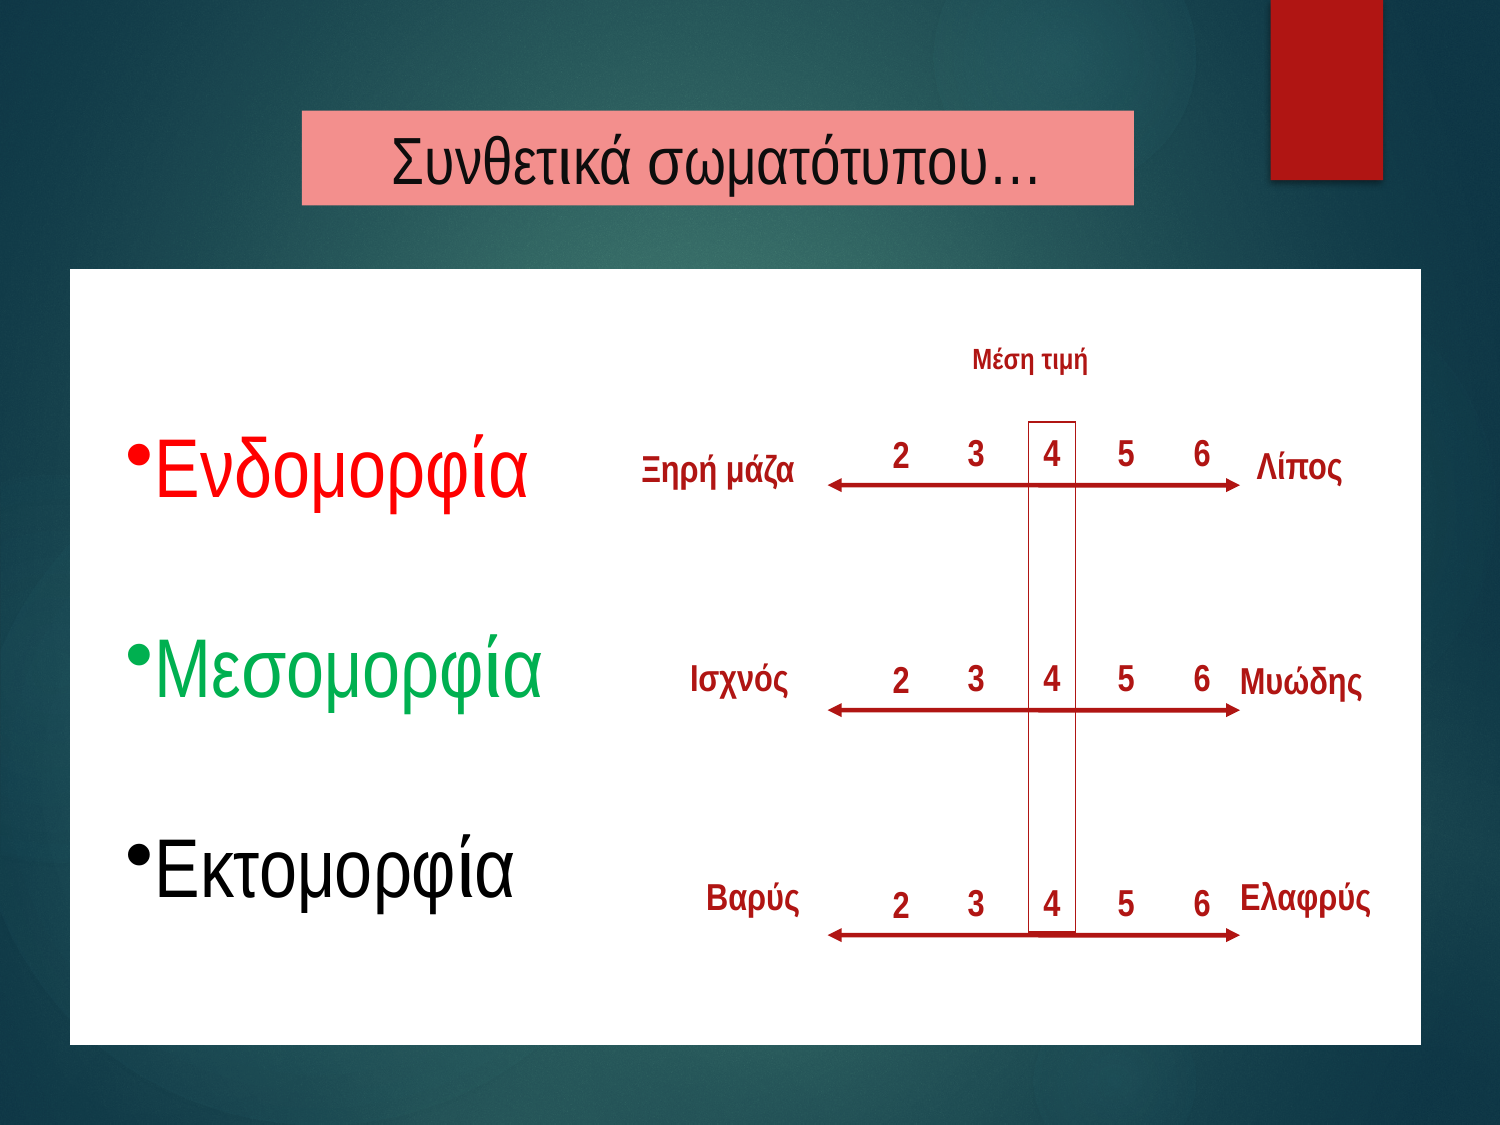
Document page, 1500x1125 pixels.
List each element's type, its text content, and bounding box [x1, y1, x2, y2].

text_box 3 3 3 [952, 422, 1000, 485]
text_box [1025, 387, 1075, 963]
text_box Ξηρή μάζα [626, 437, 810, 498]
text_box 6 6 6 [1178, 422, 1226, 485]
text_box Βαρύς [691, 865, 824, 926]
text_box Ελαφρύς [1225, 865, 1395, 926]
text_box Ισχνός [675, 647, 813, 707]
text_box 5 5 5 [1102, 422, 1150, 485]
text_box [1075, 478, 1241, 492]
text_box 2 2 2 [877, 423, 925, 485]
text_box Ενδομορφία Μεσομορφία Εκτομορφία [110, 407, 559, 922]
text_box [1075, 928, 1241, 942]
text_box Συνθετικά σωματότυπου… [301, 110, 1134, 206]
text_box 2 2 2 [877, 711, 925, 934]
text_box [70, 269, 1421, 1045]
text_box Μέση τιμή [957, 332, 1104, 383]
text_box [827, 928, 1025, 942]
text_box 3 3 3 [952, 711, 1000, 932]
text_box 2 2 2 [877, 486, 925, 710]
text_box [827, 478, 1025, 492]
text_box Μυώδης [1225, 649, 1387, 710]
text_box 3 3 3 [952, 486, 1000, 710]
text_box 5 5 5 [1102, 711, 1150, 932]
text_box 6 6 6 [1178, 486, 1226, 710]
text_box Λίπος [1241, 434, 1367, 495]
text_box 6 6 6 [1178, 711, 1226, 932]
text_box [1075, 703, 1241, 717]
text_box [827, 703, 1025, 717]
text_box 5 5 5 [1102, 486, 1150, 710]
